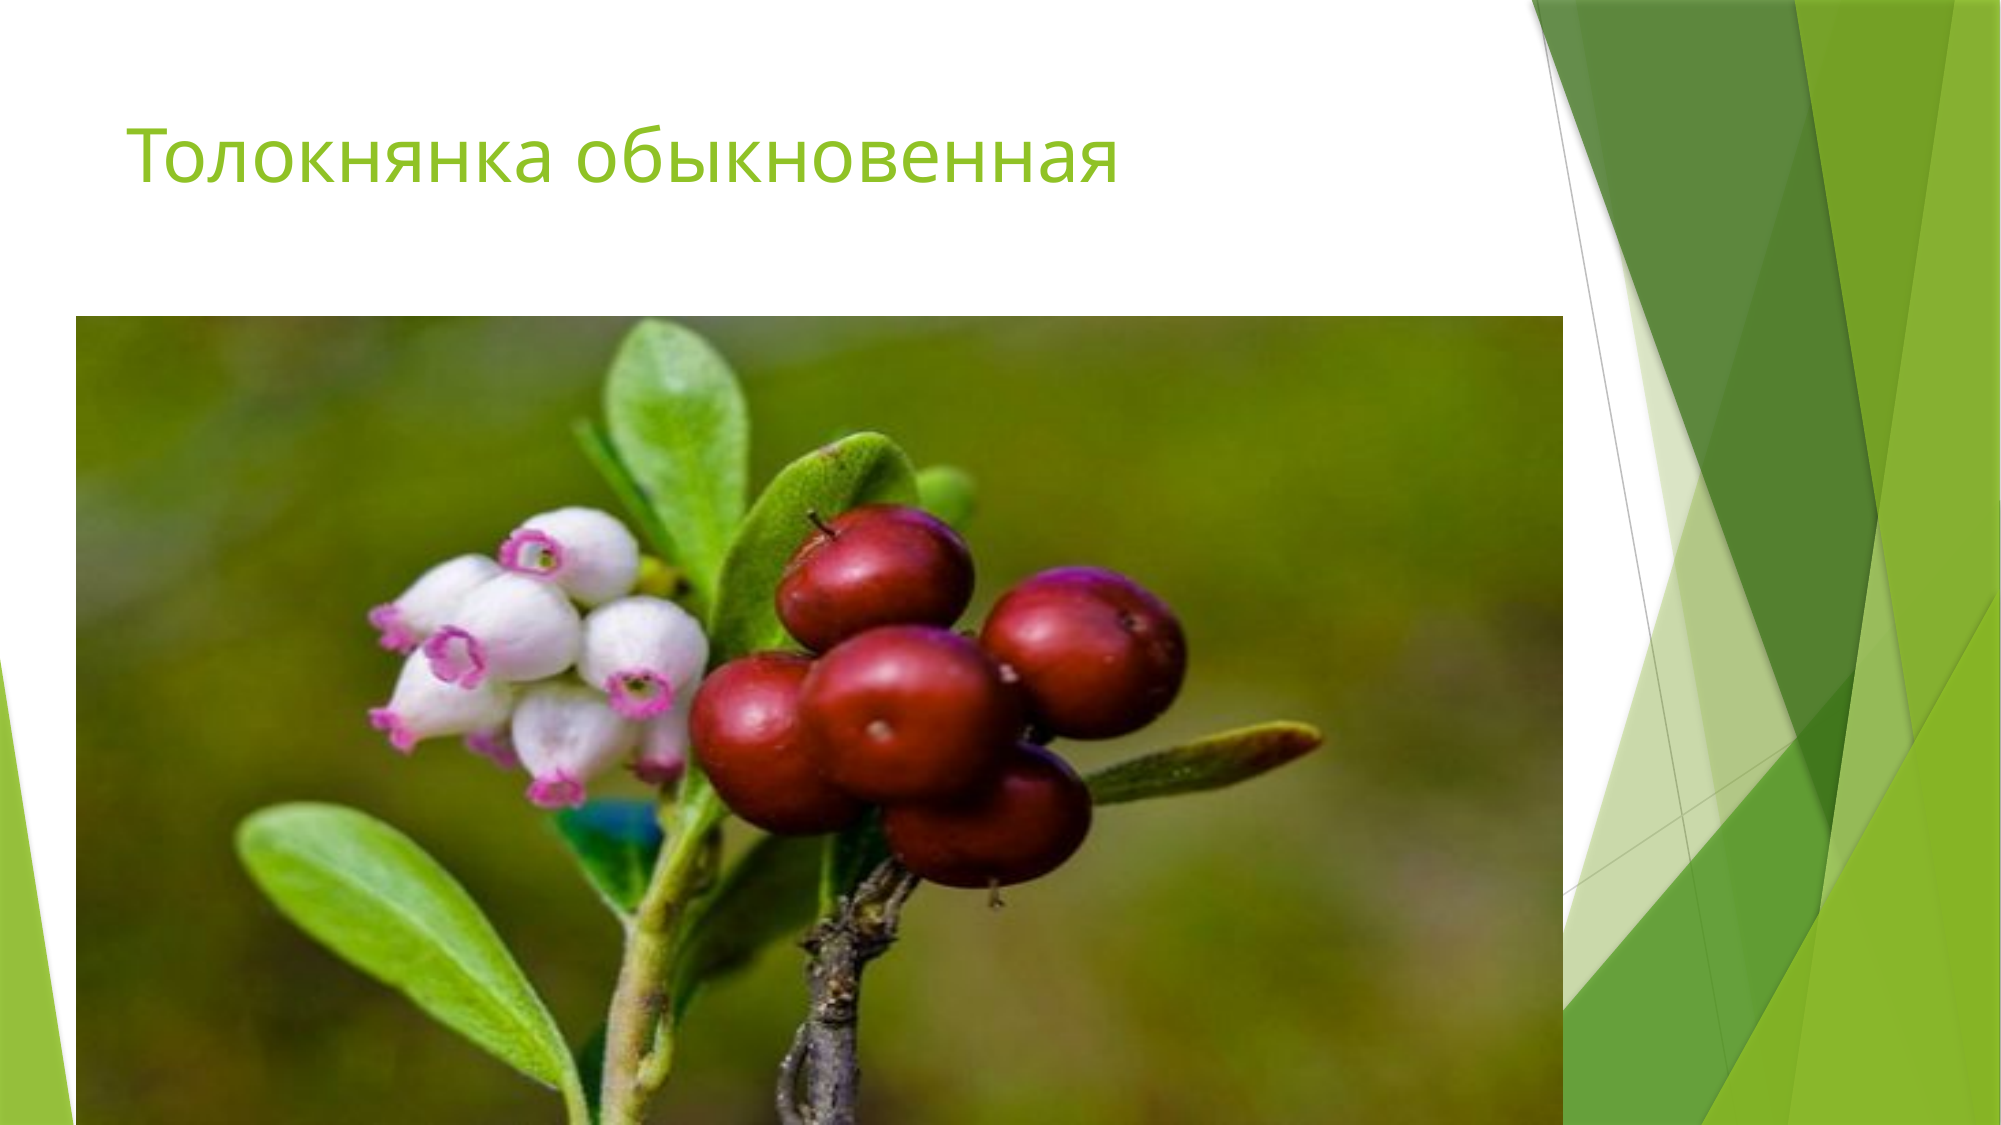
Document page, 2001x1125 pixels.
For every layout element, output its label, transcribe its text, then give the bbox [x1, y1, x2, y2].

title Толокнянка обыкновенная [111, 99, 1522, 315]
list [75, 316, 1563, 1125]
